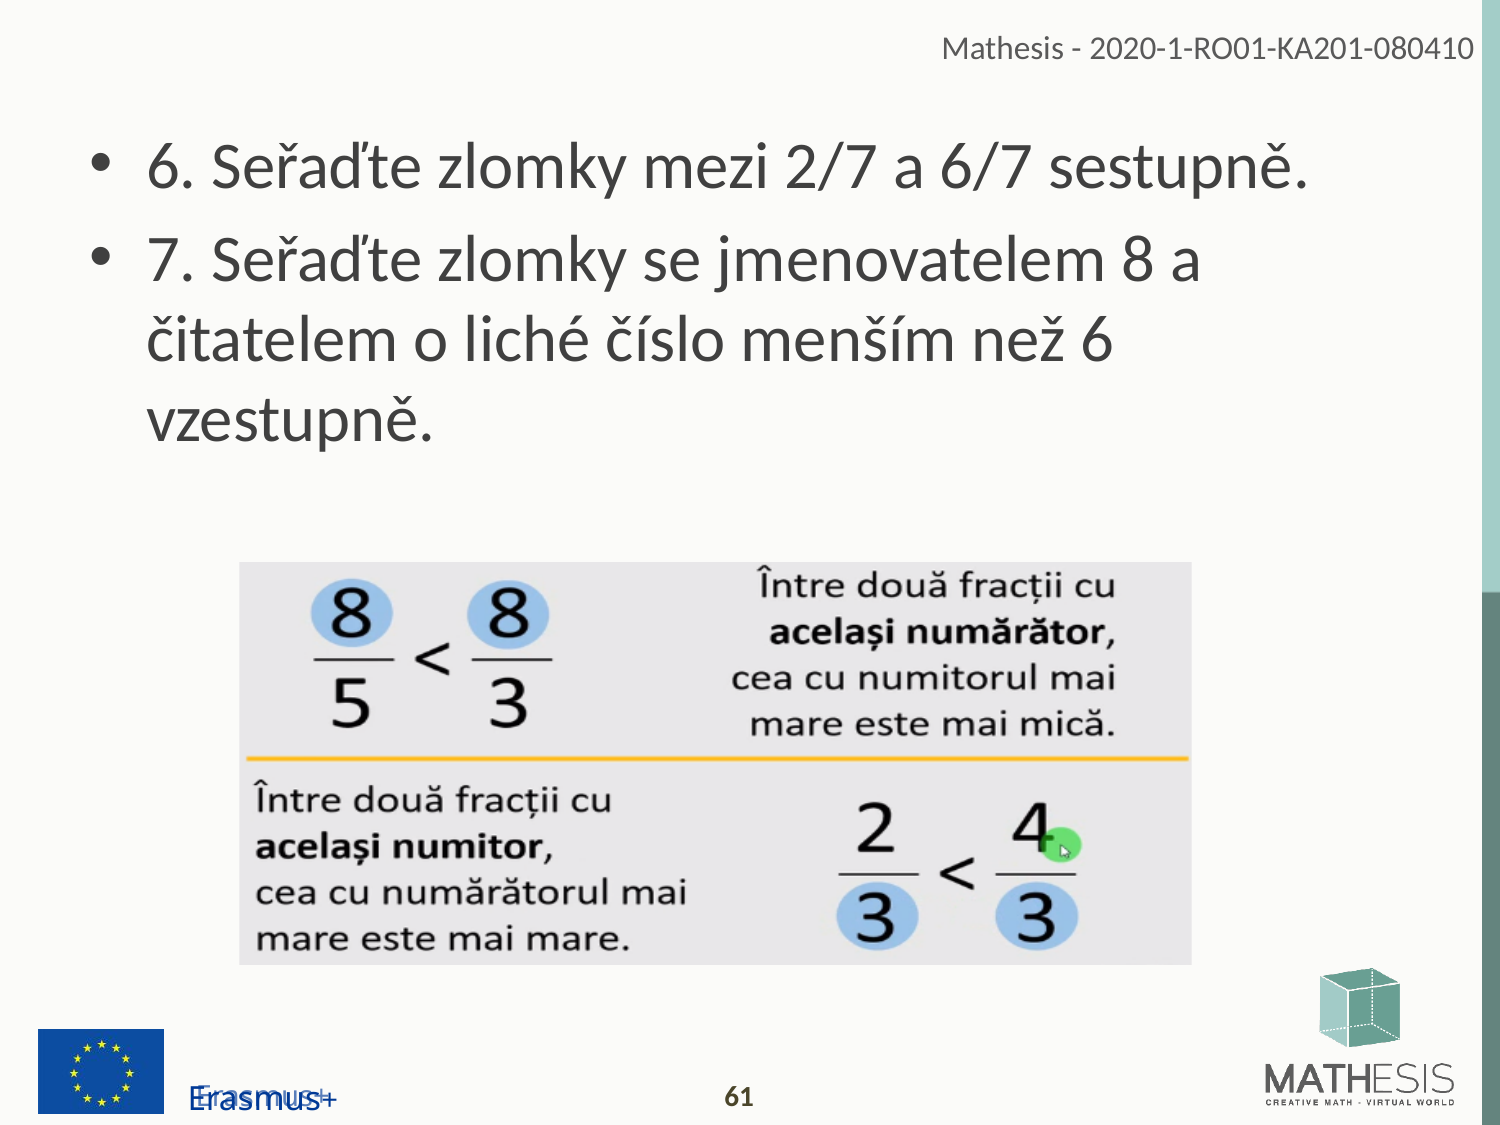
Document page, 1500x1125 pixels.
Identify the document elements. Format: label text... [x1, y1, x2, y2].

list 6. Seřaďte zlomky mezi 2/7 a 6/7 sestupně. 7. Seřaďte zlomky se jmenovatelem 8 a čitatelem o liché číslo menším než 6 vzestupně. [75, 114, 1425, 1005]
picture [239, 562, 1192, 965]
picture [38, 1029, 164, 1114]
